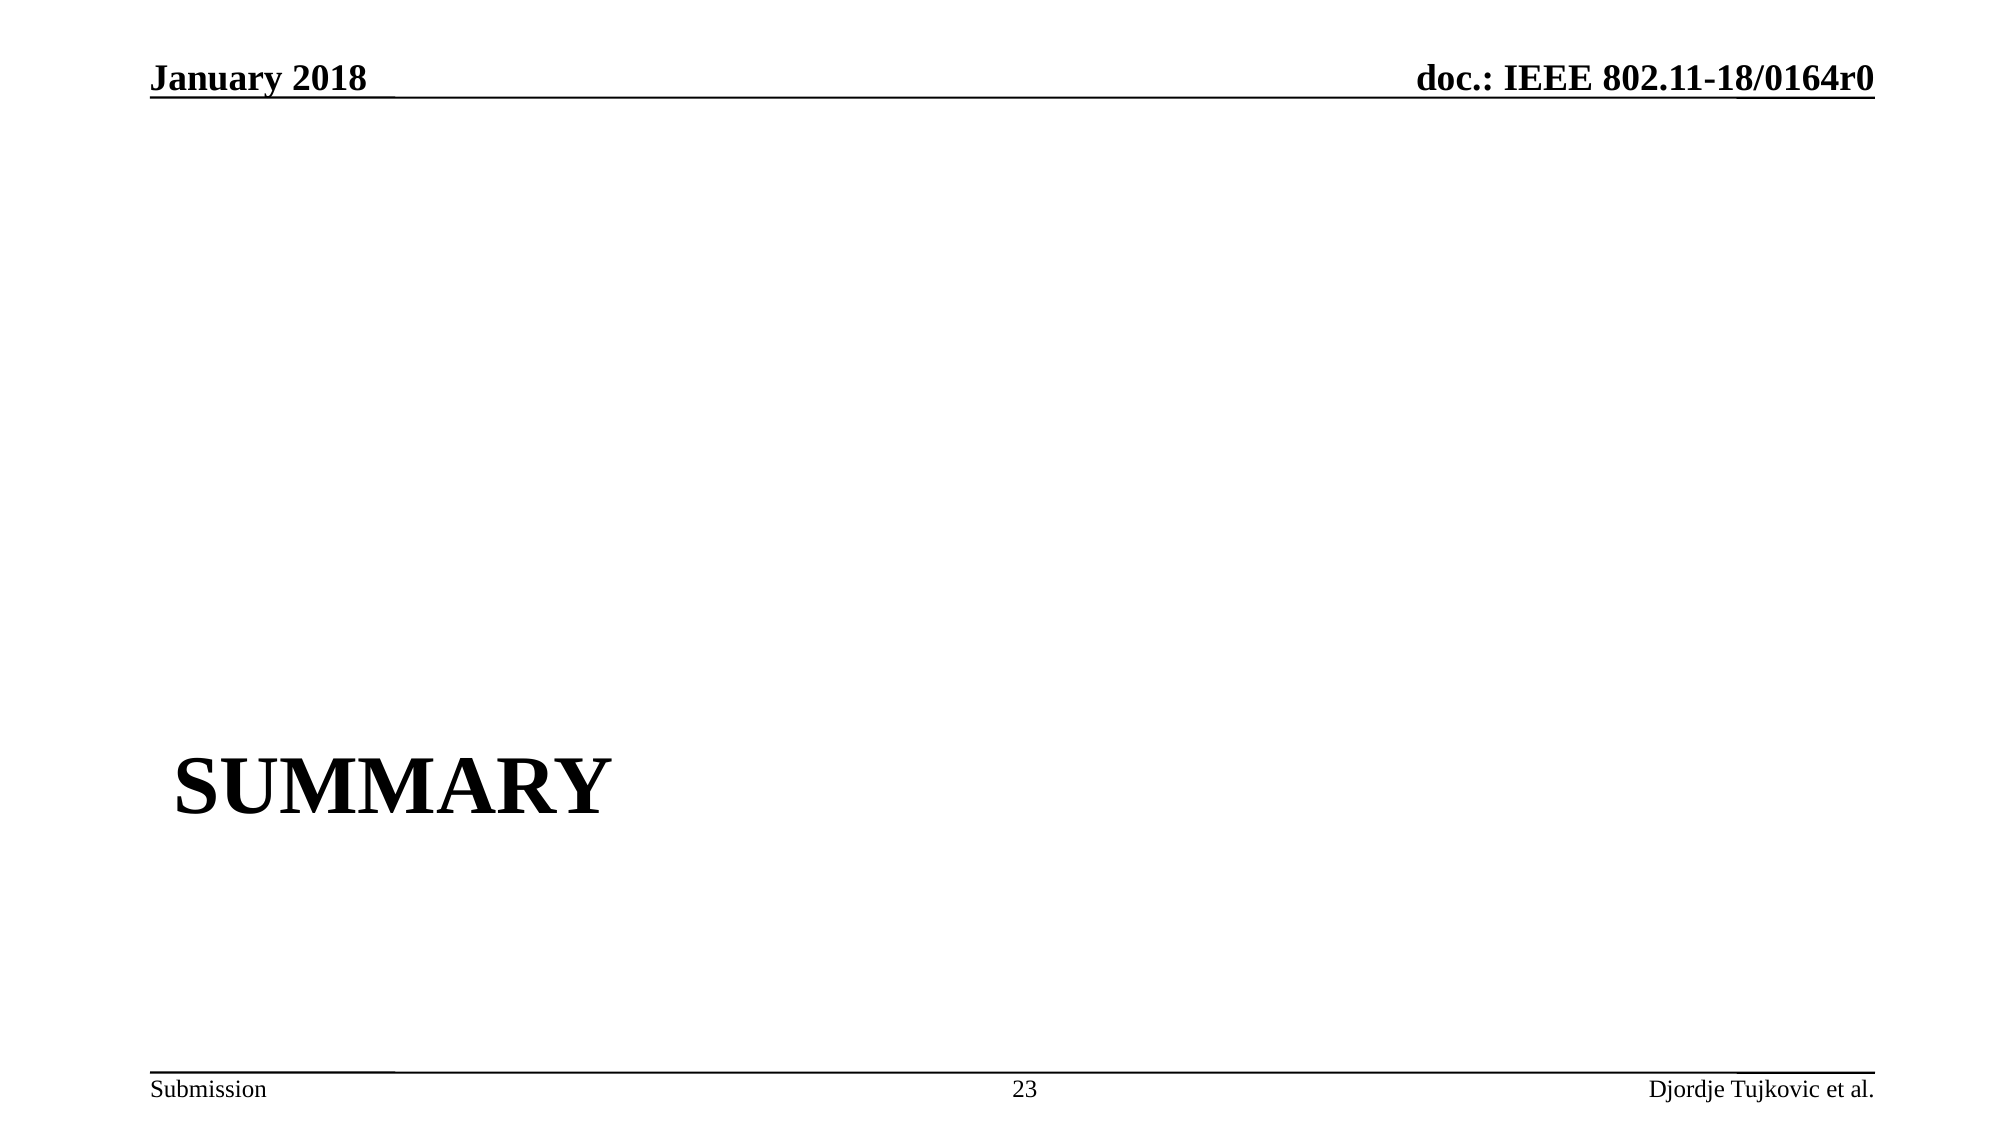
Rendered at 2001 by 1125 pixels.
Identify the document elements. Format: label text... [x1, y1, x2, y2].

footer Djordje Tujkovic et al. [1169, 1072, 1876, 1111]
title Summary [157, 722, 1859, 947]
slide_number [149, 59, 750, 98]
slide_number 23 [936, 1072, 1113, 1111]
